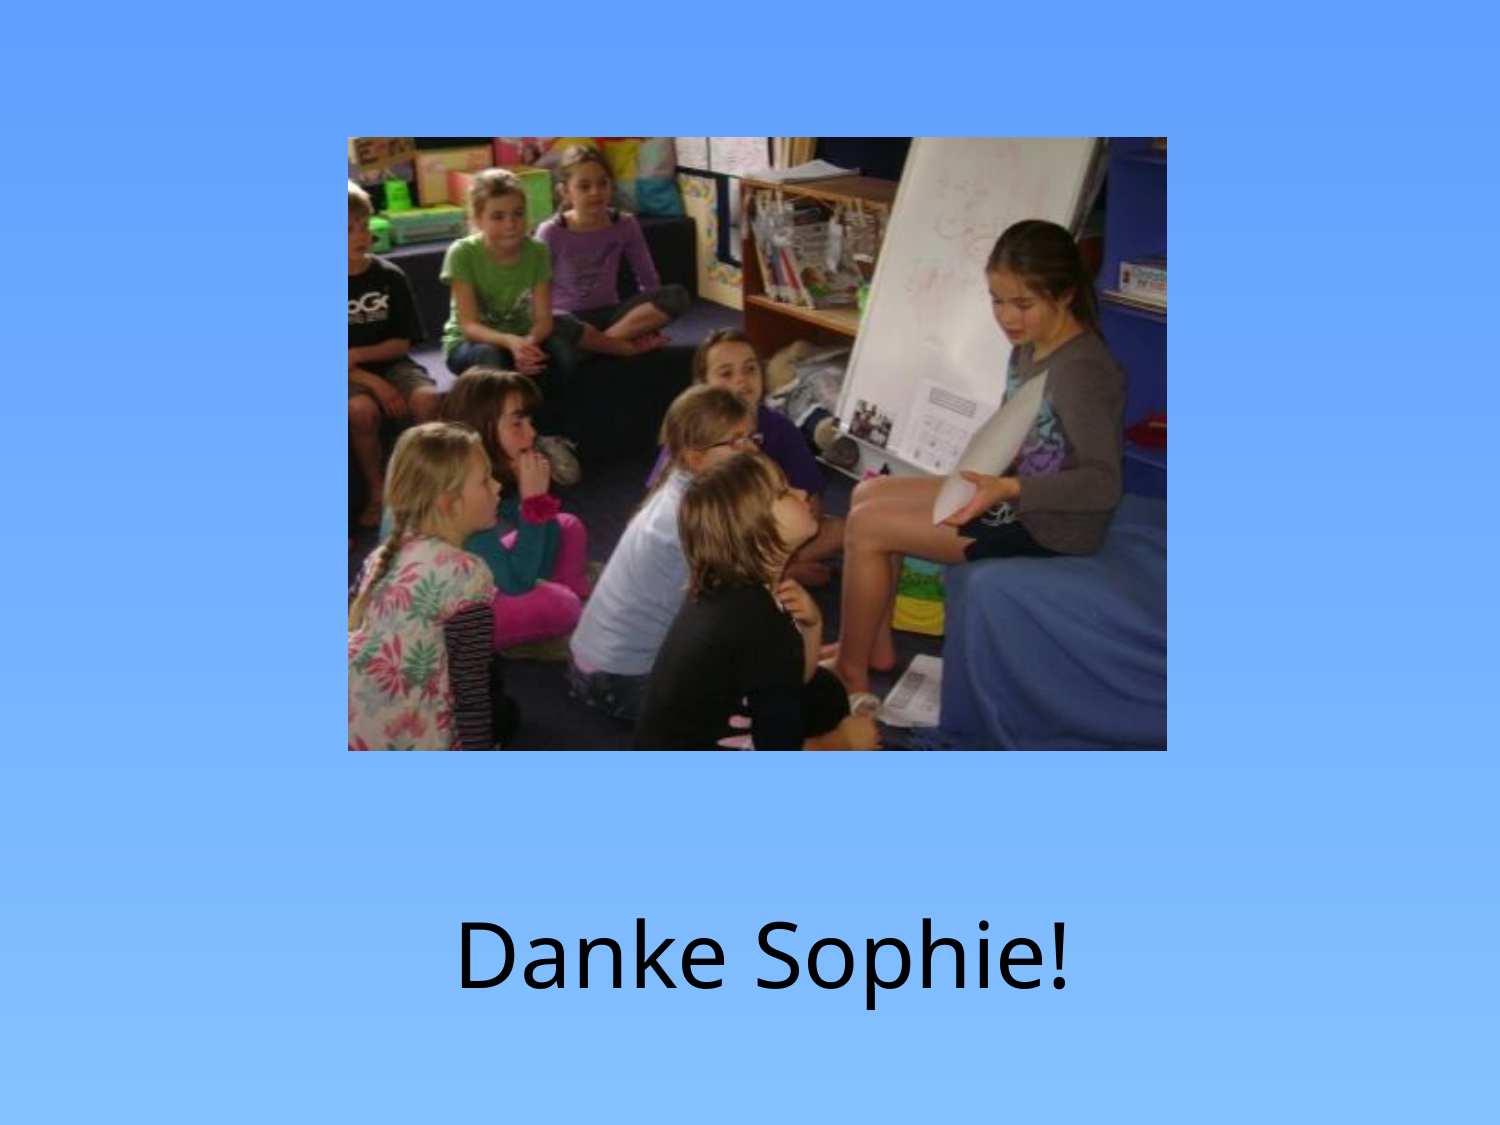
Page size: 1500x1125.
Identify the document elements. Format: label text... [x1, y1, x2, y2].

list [348, 136, 1167, 751]
title Danke Sophie! [88, 857, 1439, 1046]
